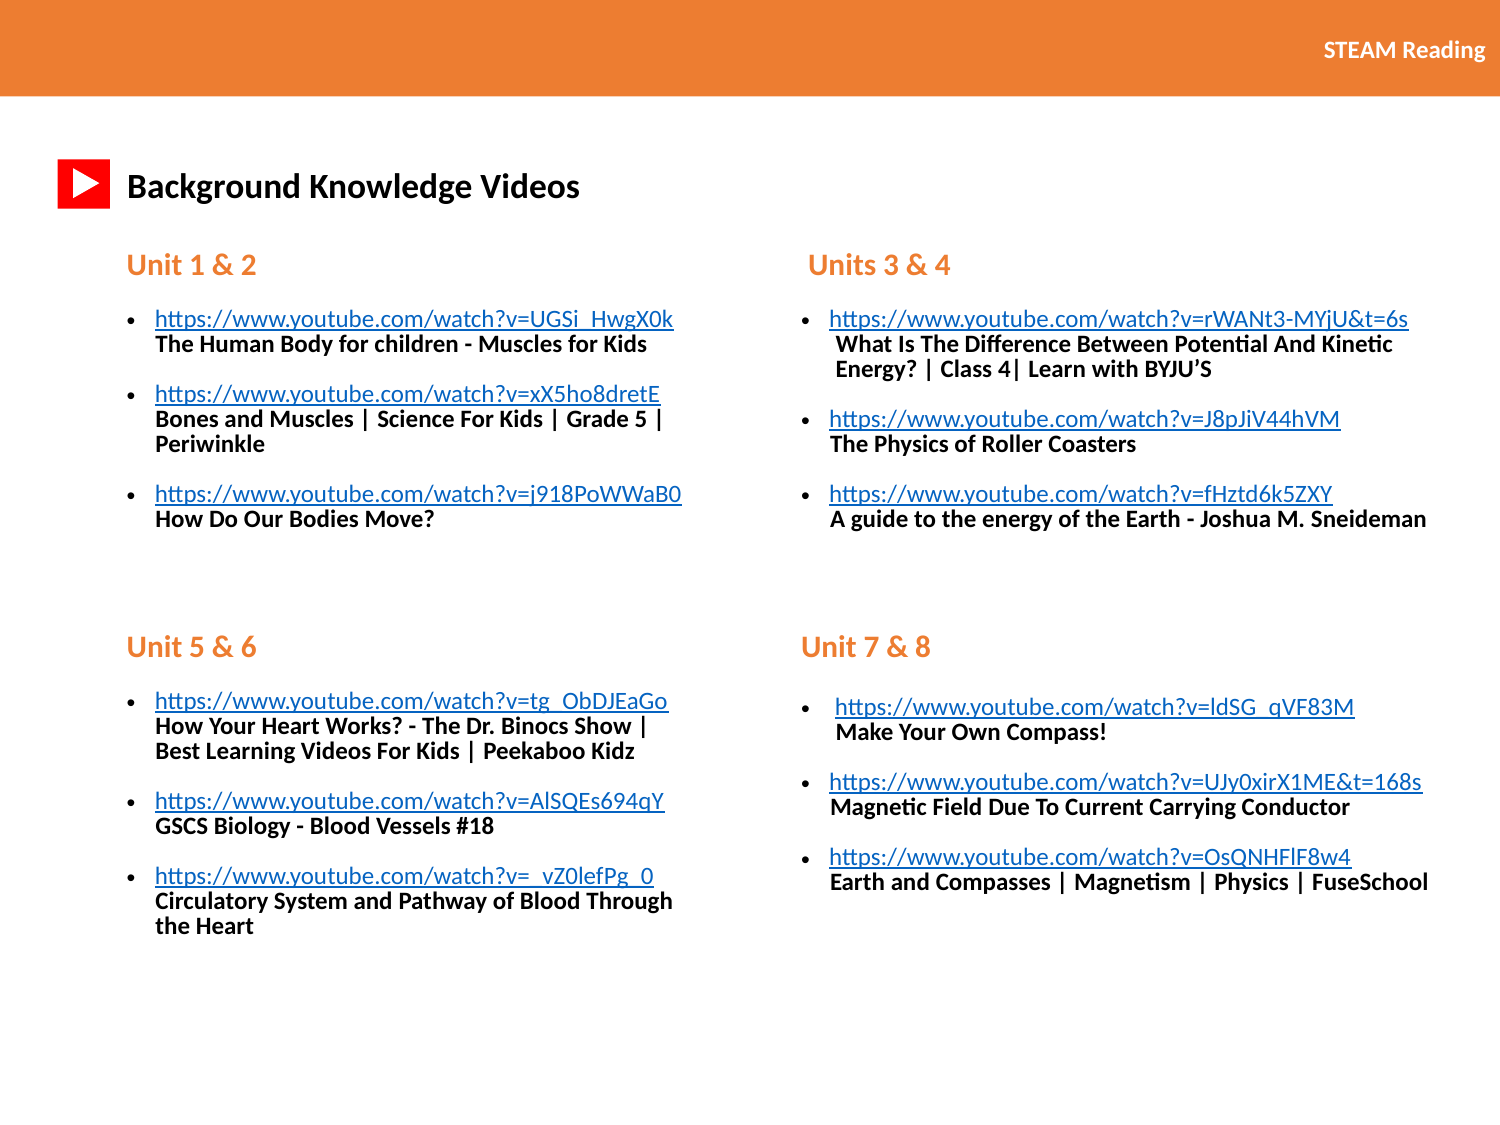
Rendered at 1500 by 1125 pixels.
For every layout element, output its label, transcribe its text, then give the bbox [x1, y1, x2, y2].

text_box Background Knowledge Videos [113, 155, 595, 213]
text_box STEAM Reading [0, 0, 1500, 97]
table_header Units 3 & 4 https://www.youtube.com/watch?v=rWANt3-MYjU&t=6s What Is The Difference Between Potential And Kinetic Energy? | Class 4| Learn with BYJU’S https://www.youtube.com/watch?v=J8pJiV44hVM The Physics of Roller Coasters https://www.youtube.com/watch?v=fHztd6k5ZXY A guide to the energy of the Earth - Joshua M. Sneideman [786, 245, 1469, 627]
table_header Unit 1 & 2 https://www.youtube.com/watch?v=UGSi_HwgX0k The Human Body for children - Muscles for Kids https://www.youtube.com/watch?v=xX5ho8dretE Bones and Muscles | Science For Kids | Grade 5 | Periwinkle https://www.youtube.com/watch?v=j918PoWWaB0 How Do Our Bodies Move? [112, 245, 786, 627]
table_cell Unit 5 & 6 https://www.youtube.com/watch?v=tg_ObDJEaGo How Your Heart Works? - The Dr. Binocs Show | Best Learning Videos For Kids | Peekaboo Kidz https://www.youtube.com/watch?v=AlSQEs694qY GSCS Biology - Blood Vessels #18 https://www.youtube.com/watch?v=_vZ0lefPg_0 Circulatory System and Pathway of Blood Through the Heart [112, 627, 786, 1087]
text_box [57, 159, 110, 209]
table_cell Unit 7 & 8 https://www.youtube.com/watch?v=ldSG_qVF83M Make Your Own Compass! https://www.youtube.com/watch?v=UJy0xirX1ME&t=168s Magnetic Field Due To Current Carrying Conductor https://www.youtube.com/watch?v=OsQNHFlF8w4 Earth and Compasses | Magnetism | Physics | FuseSchool [786, 627, 1469, 1087]
